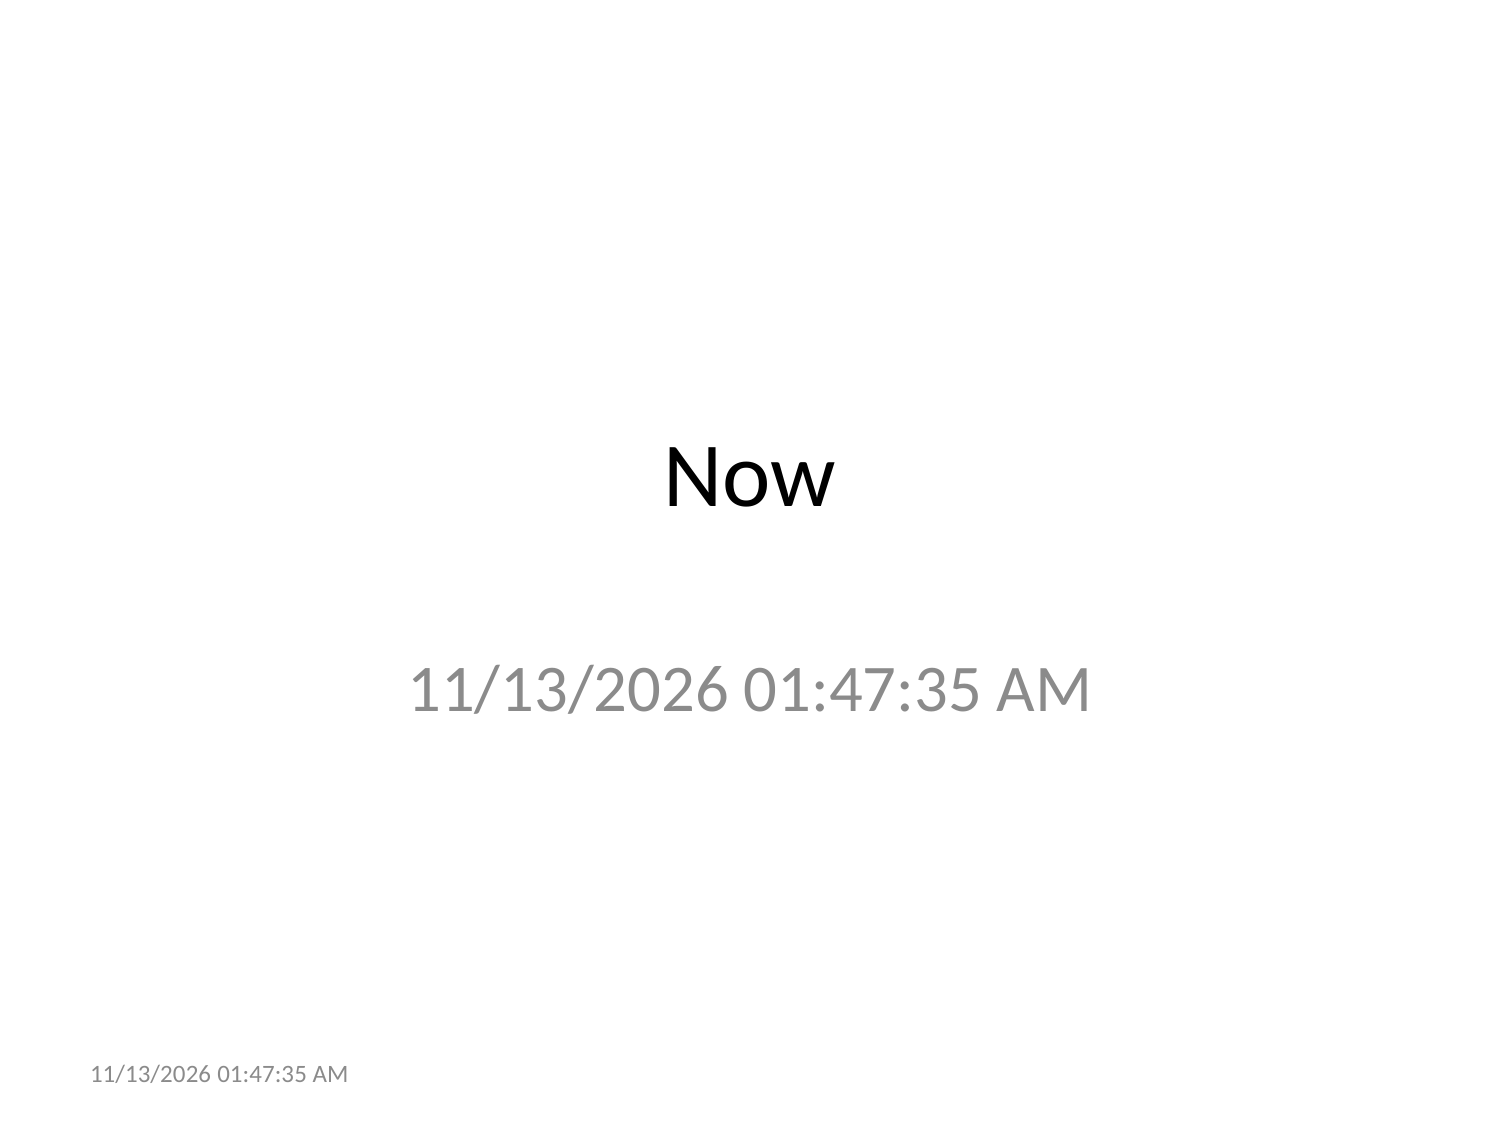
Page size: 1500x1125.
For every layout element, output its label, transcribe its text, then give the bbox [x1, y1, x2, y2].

subtitle 2011-12-19 10:20:04 AM [225, 637, 1275, 925]
title Now [112, 349, 1388, 591]
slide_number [75, 1042, 425, 1103]
